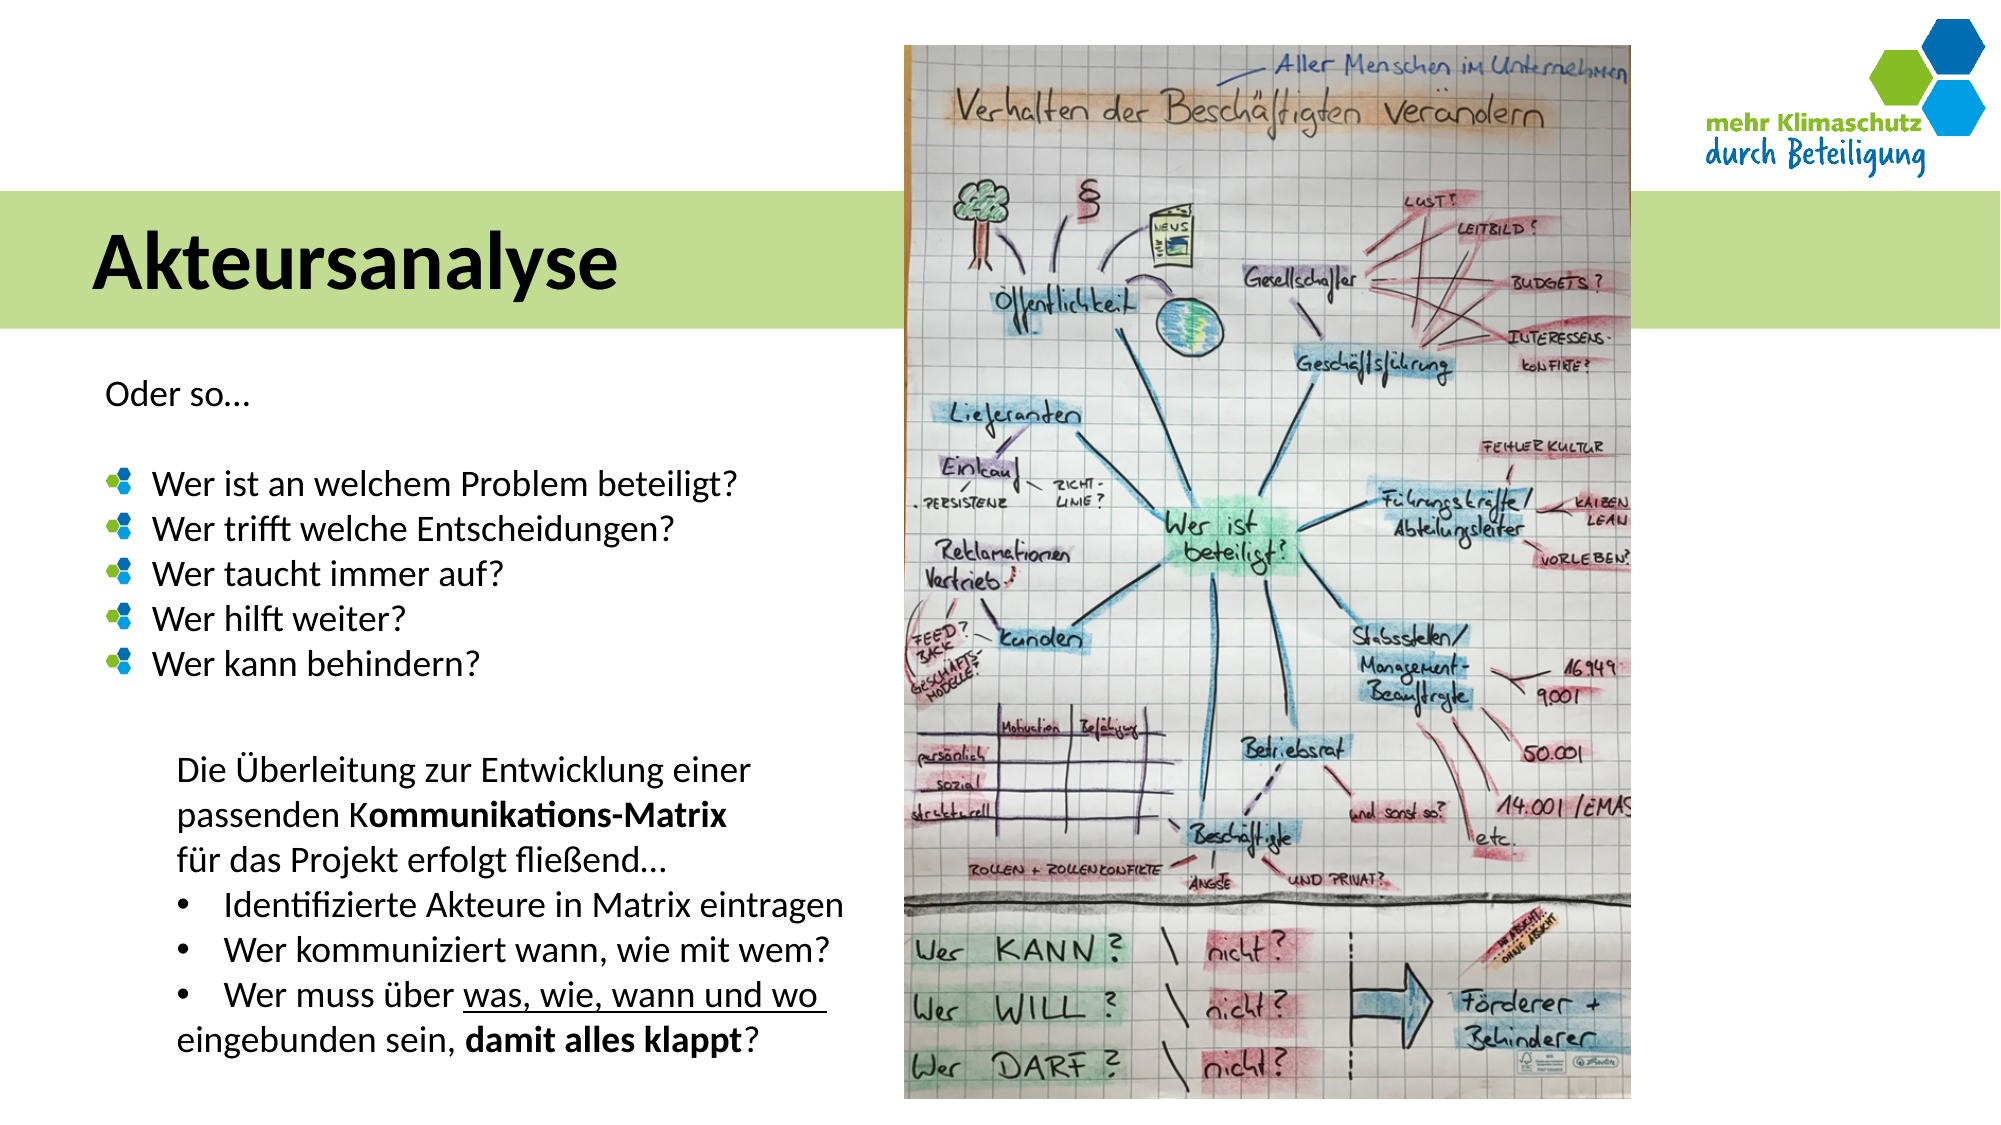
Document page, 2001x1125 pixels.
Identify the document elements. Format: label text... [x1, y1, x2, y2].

text_box Oder so… Wer ist an welchem Problem beteiligt? Wer trifft welche Entscheidungen? Wer taucht immer auf? Wer hilft weiter? Wer kann behindern? [90, 361, 763, 736]
text_box Die Überleitung zur Entwicklung einer passenden Kommunikations-Matrix für das Projekt erfolgt fließend… Identifizierte Akteure in Matrix eintragen Wer kommuniziert wann, wie mit wem? Wer muss über was, wie, wann und wo eingebunden sein, damit alles klappt? [161, 693, 860, 1113]
picture [105, 512, 132, 540]
picture [105, 602, 132, 630]
picture [105, 647, 132, 675]
picture [904, 45, 1631, 1099]
title Akteursanalyse [77, 166, 904, 315]
picture [1694, 9, 1998, 187]
picture [105, 467, 132, 495]
picture [105, 557, 132, 585]
